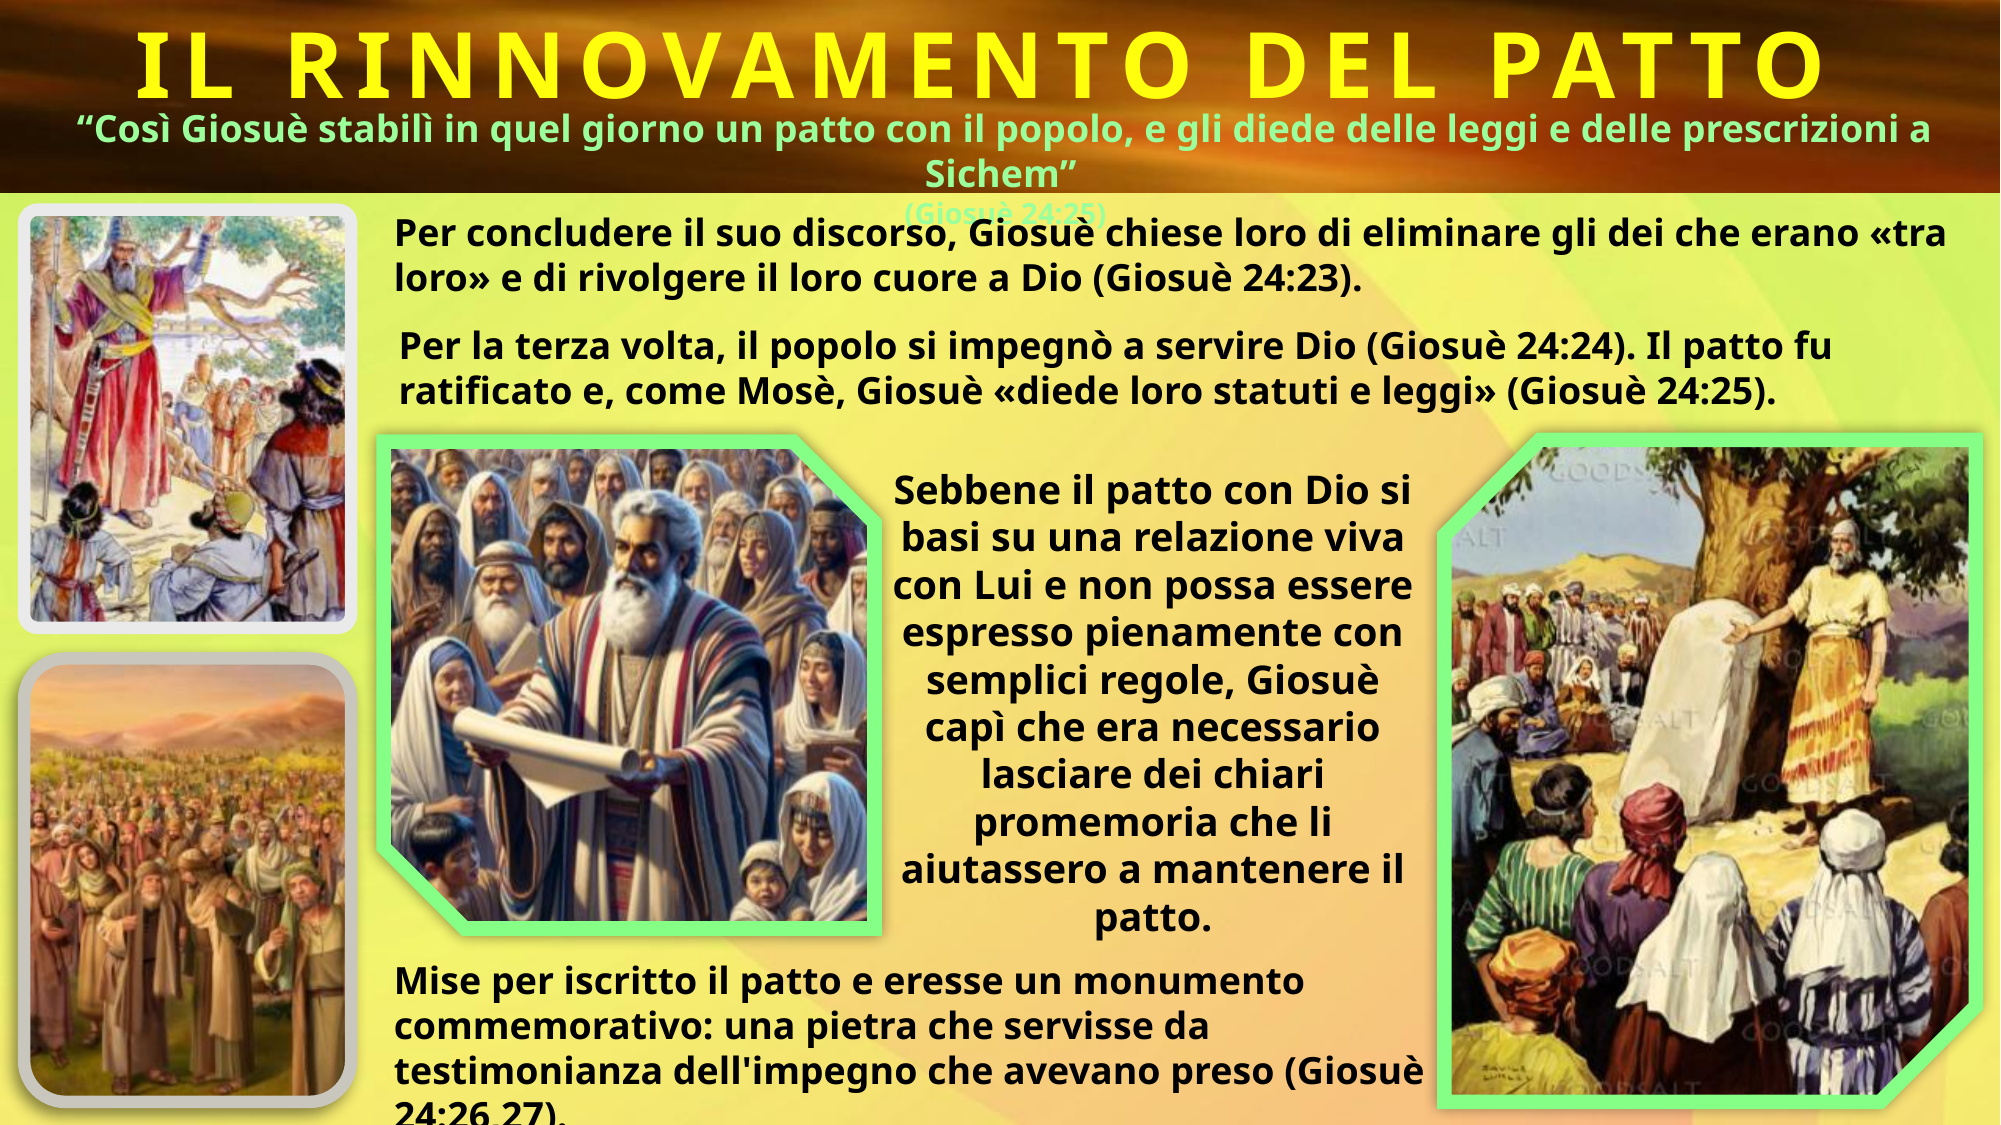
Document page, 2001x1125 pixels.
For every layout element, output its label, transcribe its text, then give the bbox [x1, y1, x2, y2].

text_box Mise per iscritto il patto e eresse un monumento commemorativo: una pietra che servisse da testimonianza dell'impegno che avevano preso (Giosuè 24:26,27). [378, 949, 1472, 1125]
text_box Per concludere il suo discorso, Giosuè chiese loro di eliminare gli dei che erano «tra loro» e di rivolgere il loro cuore a Dio (Giosuè 24:23). [378, 201, 2000, 307]
text_box Per la terza volta, il popolo si impegnò a servire Dio (Giosuè 24:24). Il patto fu ratificato e, come Mosè, Giosuè «diede loro statuti e leggi» (Giosuè 24:25). [383, 314, 2000, 420]
text_box Sebbene il patto con Dio si basi su una relazione viva con Lui e non possa essere espresso pienamente con semplici regole, Giosuè capì che era necessario lasciare dei chiari promemoria che li aiutassero a mantenere il patto. [876, 457, 1430, 947]
text_box “Così Giosuè stabilì in quel giorno un patto con il popolo, e gli diede delle leggi e delle prescrizioni a Sichem” (Giosuè 24:25) [0, 194, 2000, 238]
picture [0, 0, 2001, 1125]
